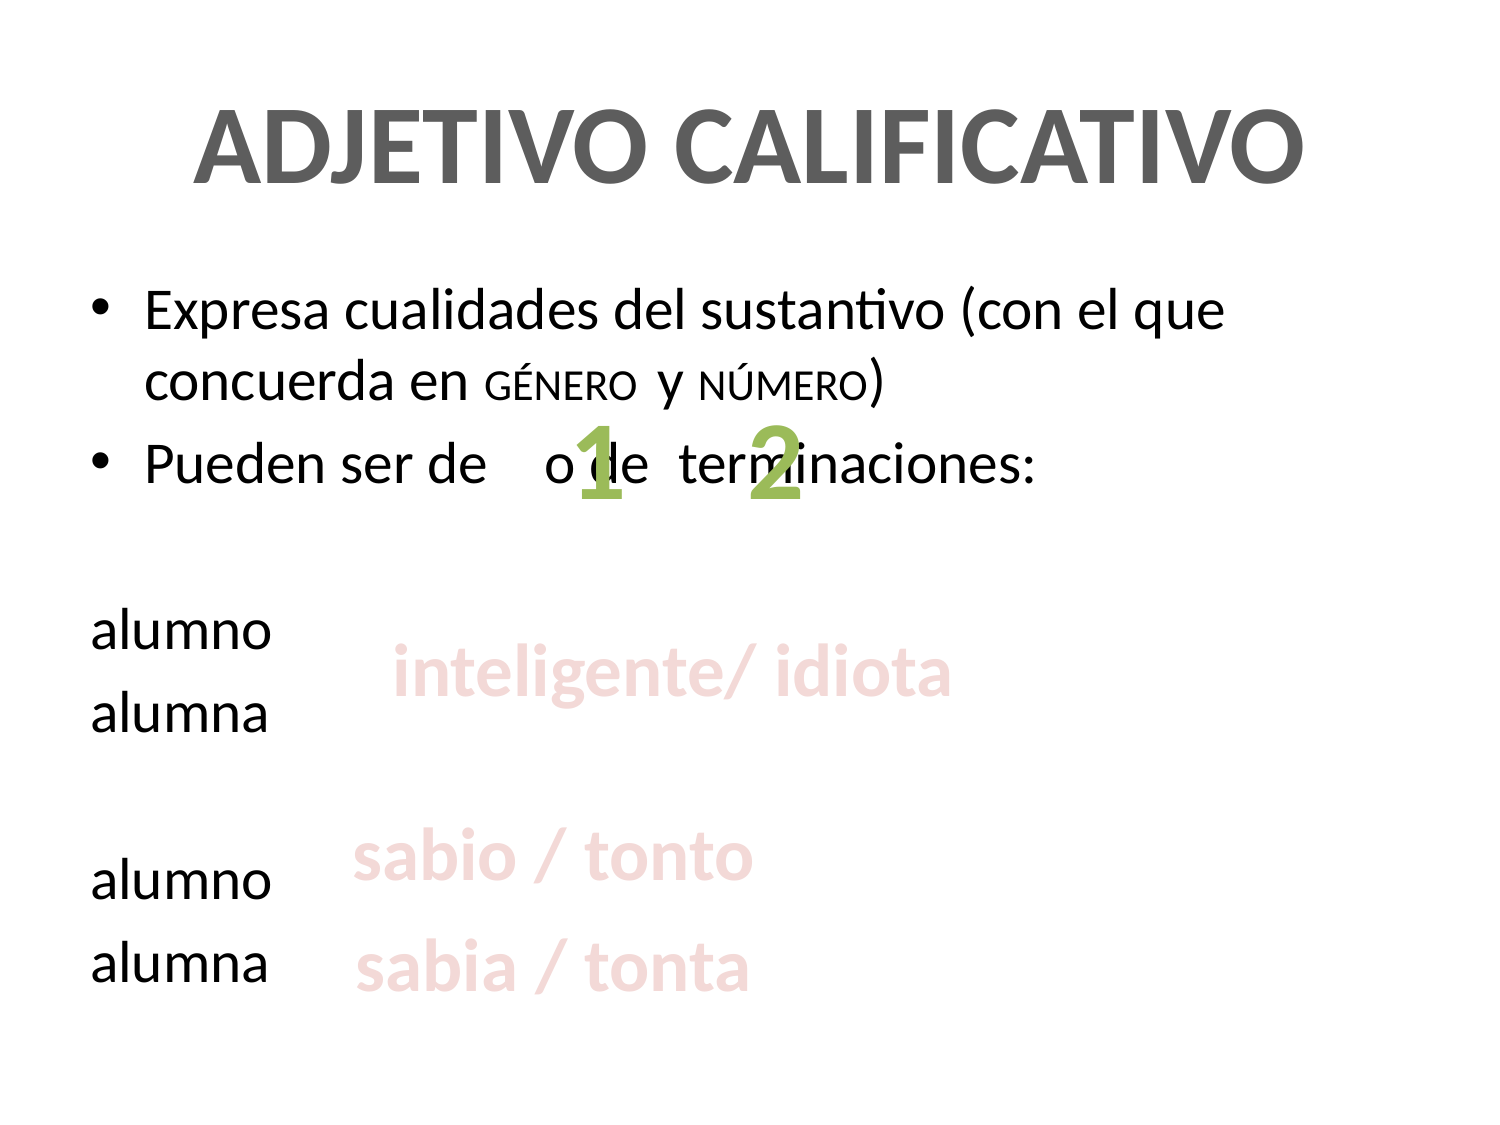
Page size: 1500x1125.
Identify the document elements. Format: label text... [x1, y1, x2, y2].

text_box 2 [732, 379, 821, 530]
title ADJETIVO CALIFICATIVO [75, 45, 1425, 233]
list Expresa cualidades del sustantivo (con el que concuerda en GÉNERO y NÚMERO) Pueden ser de o de terminaciones: alumno alumna alumno alumna [75, 262, 1425, 1005]
text_box sabia / tonta [340, 908, 767, 1014]
text_box sabio / tonto [117, 798, 990, 904]
text_box inteligente/ idiota [377, 614, 970, 720]
text_box 1 [554, 379, 642, 530]
